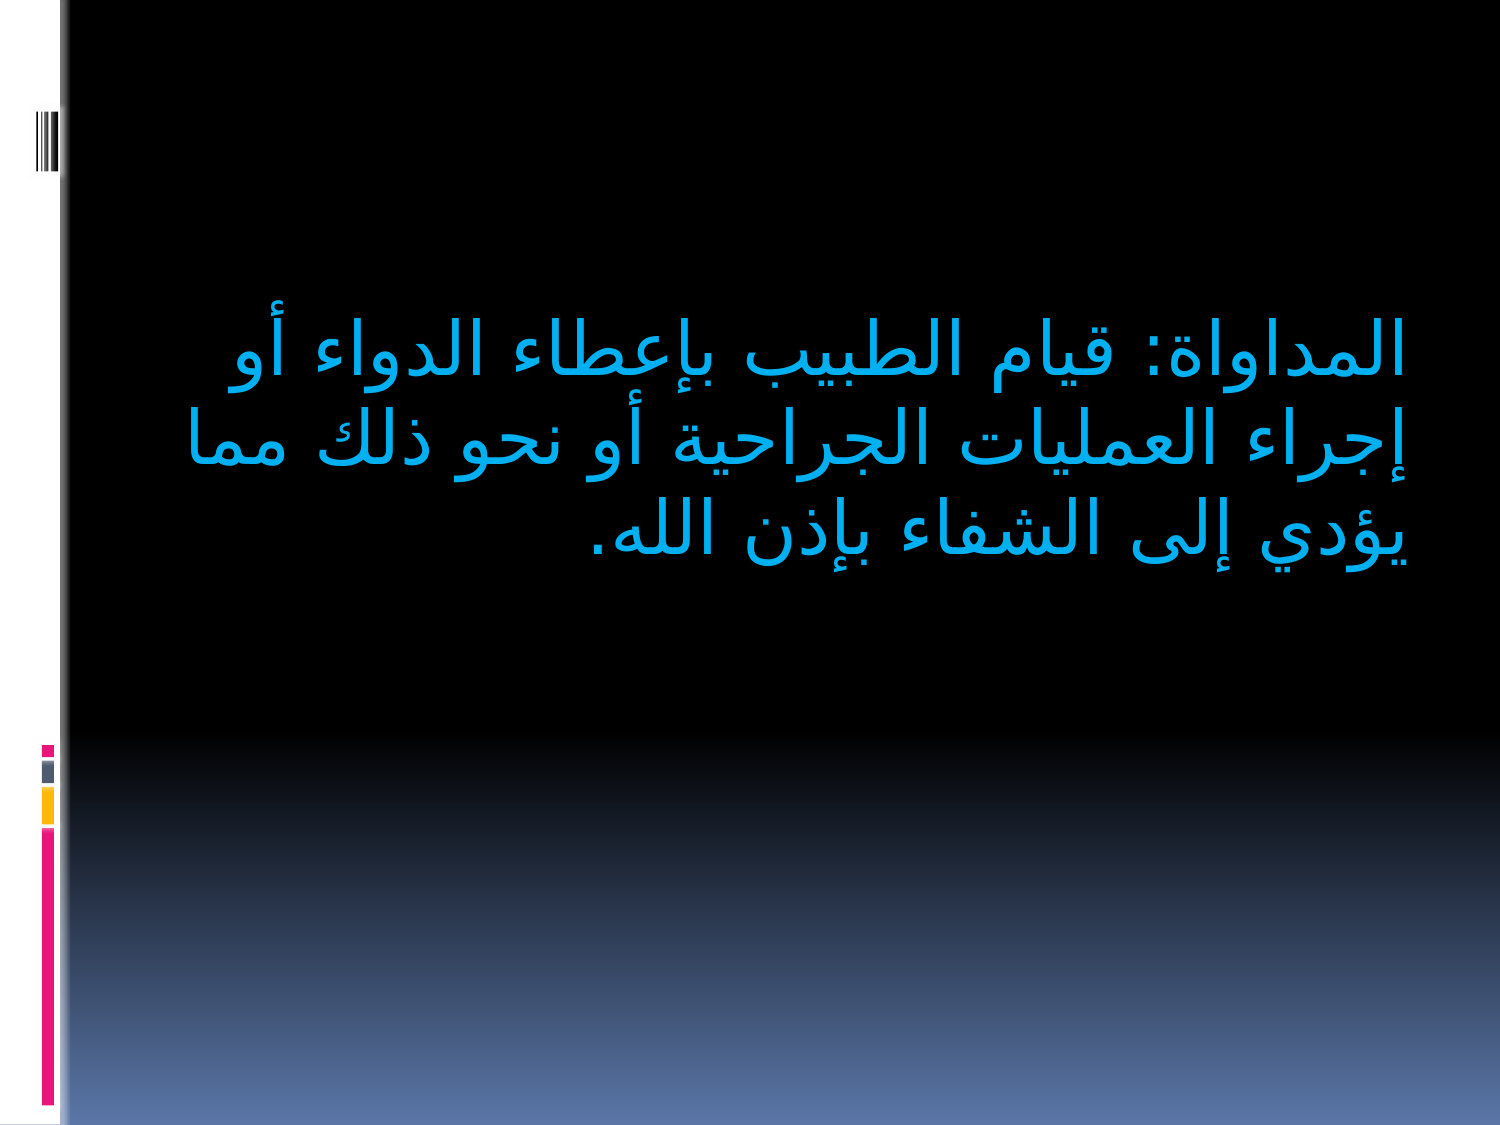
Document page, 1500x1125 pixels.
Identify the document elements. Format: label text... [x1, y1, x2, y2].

list المداواة: قيام الطبيب بإعطاء الدواء أو إجراء العمليات الجراحية أو نحو ذلك مما يؤدي إلى الشفاء بإذن الله. [150, 292, 1425, 774]
